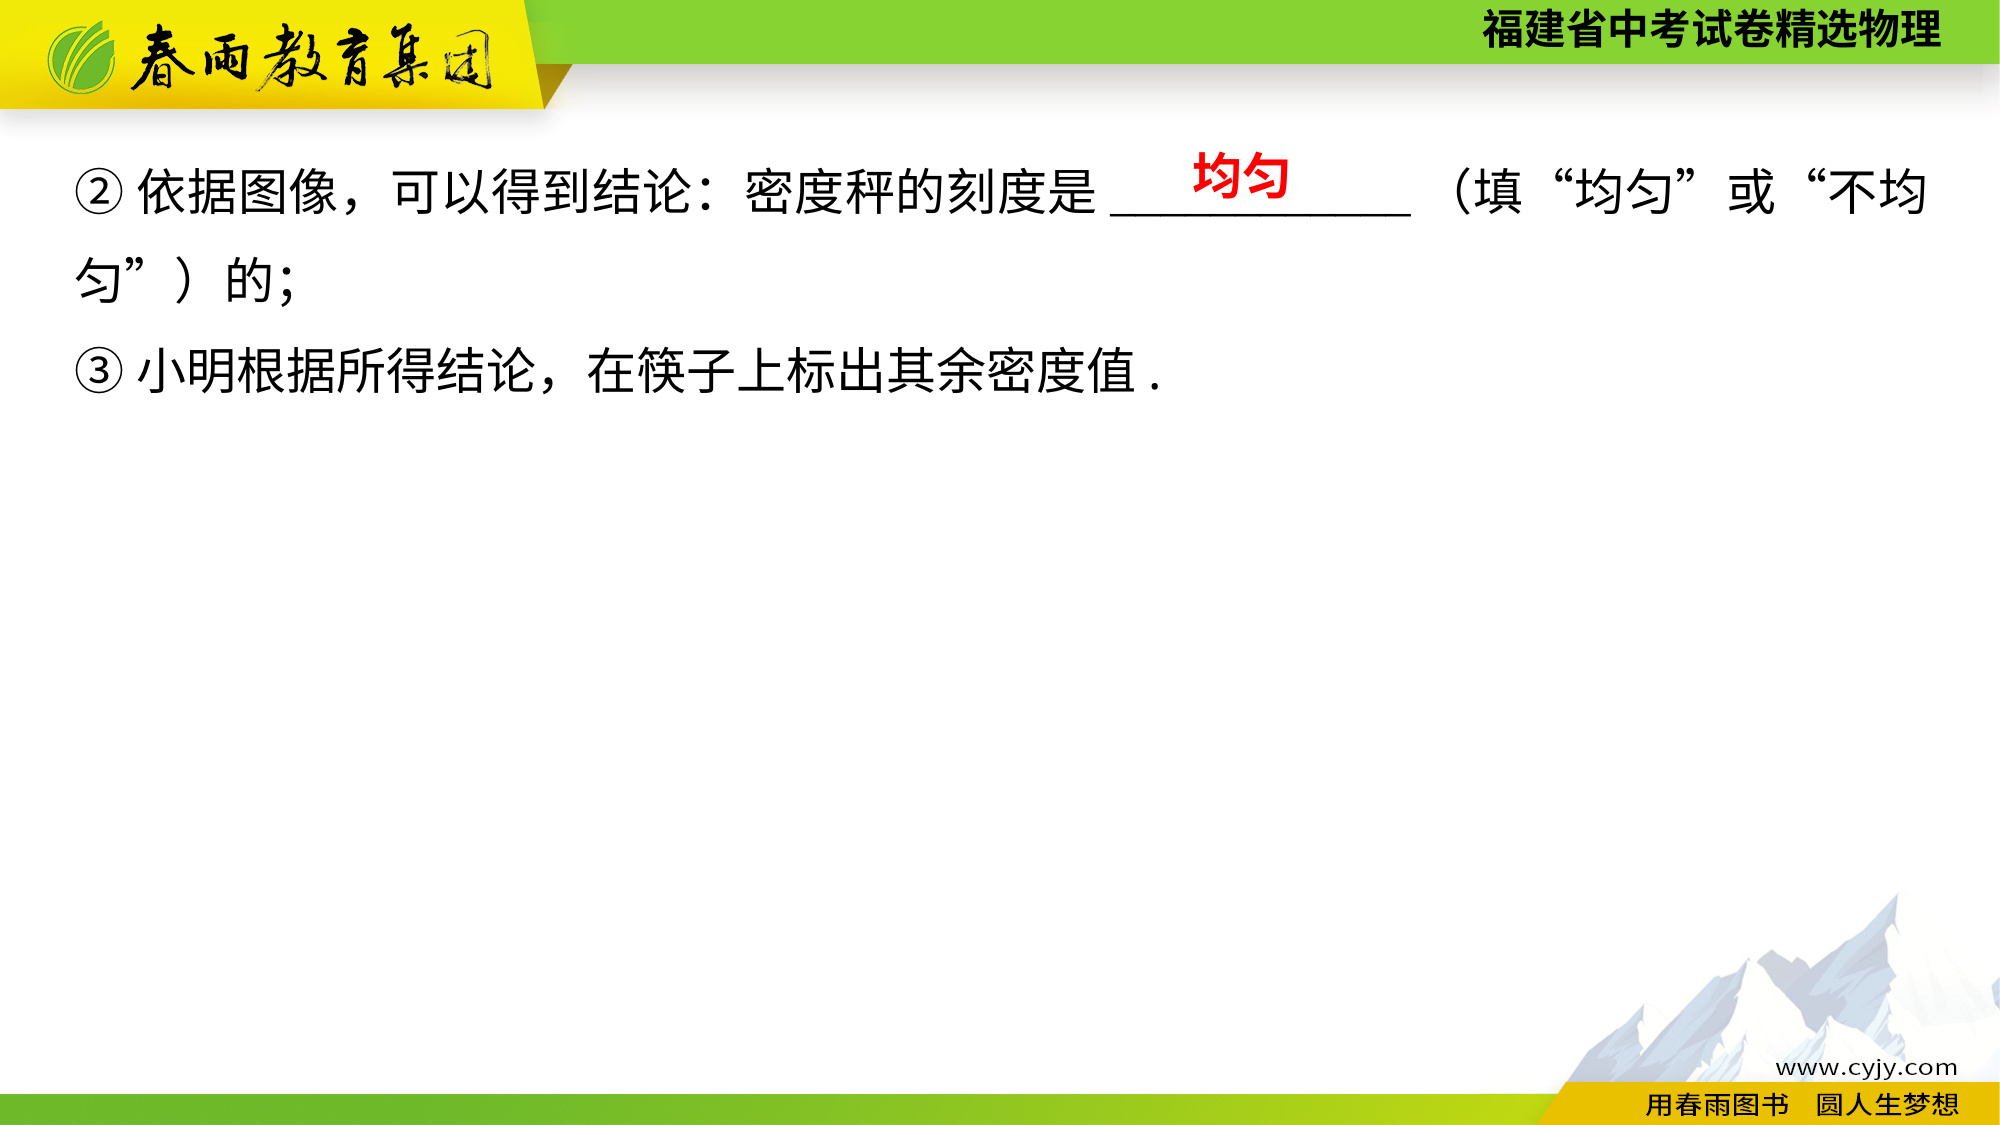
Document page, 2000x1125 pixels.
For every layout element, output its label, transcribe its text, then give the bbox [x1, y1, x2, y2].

text_box 均匀 [1178, 137, 1308, 212]
picture [0, 0, 2000, 1125]
list ②依据图像，可以得到结论：密度秤的刻度是____________（填“均匀”或“不均匀”）的； ③小明根据所得结论，在筷子上标出其余密度值. [59, 122, 1944, 399]
